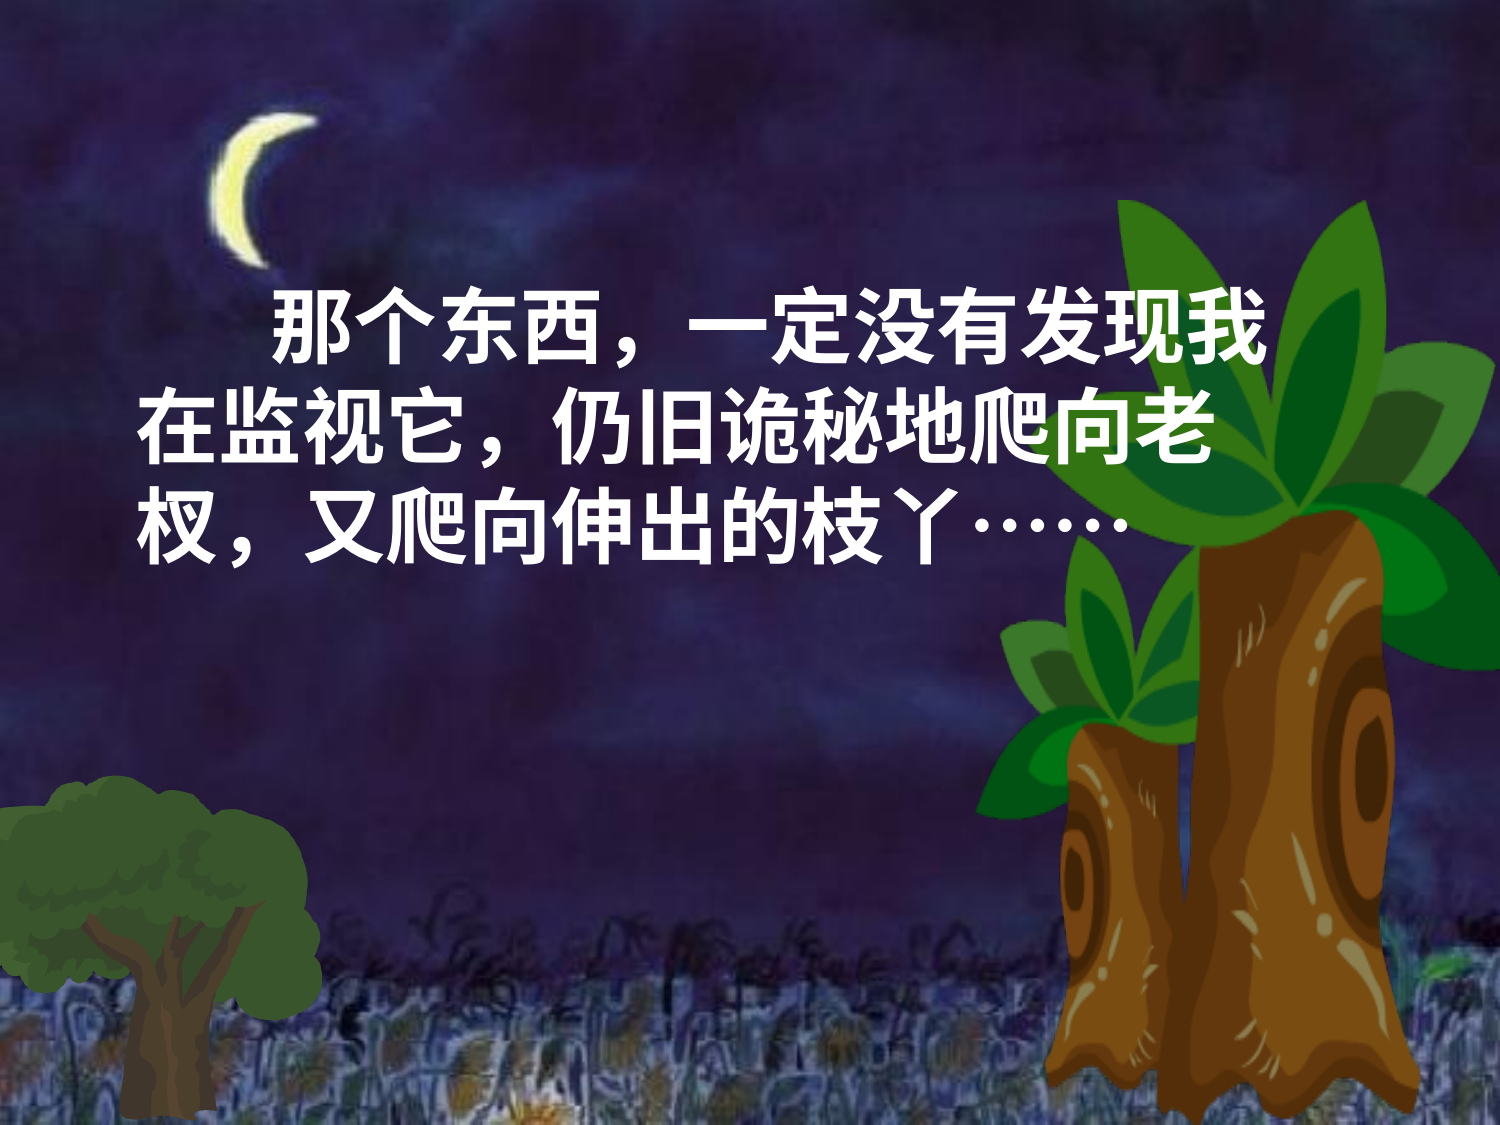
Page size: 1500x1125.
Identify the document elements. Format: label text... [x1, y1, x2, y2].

list 那个东西，一定没有发现我在监视它，仍旧诡秘地爬向老杈，又爬向伸出的枝丫…… [64, 266, 974, 965]
picture [0, 0, 1500, 1125]
